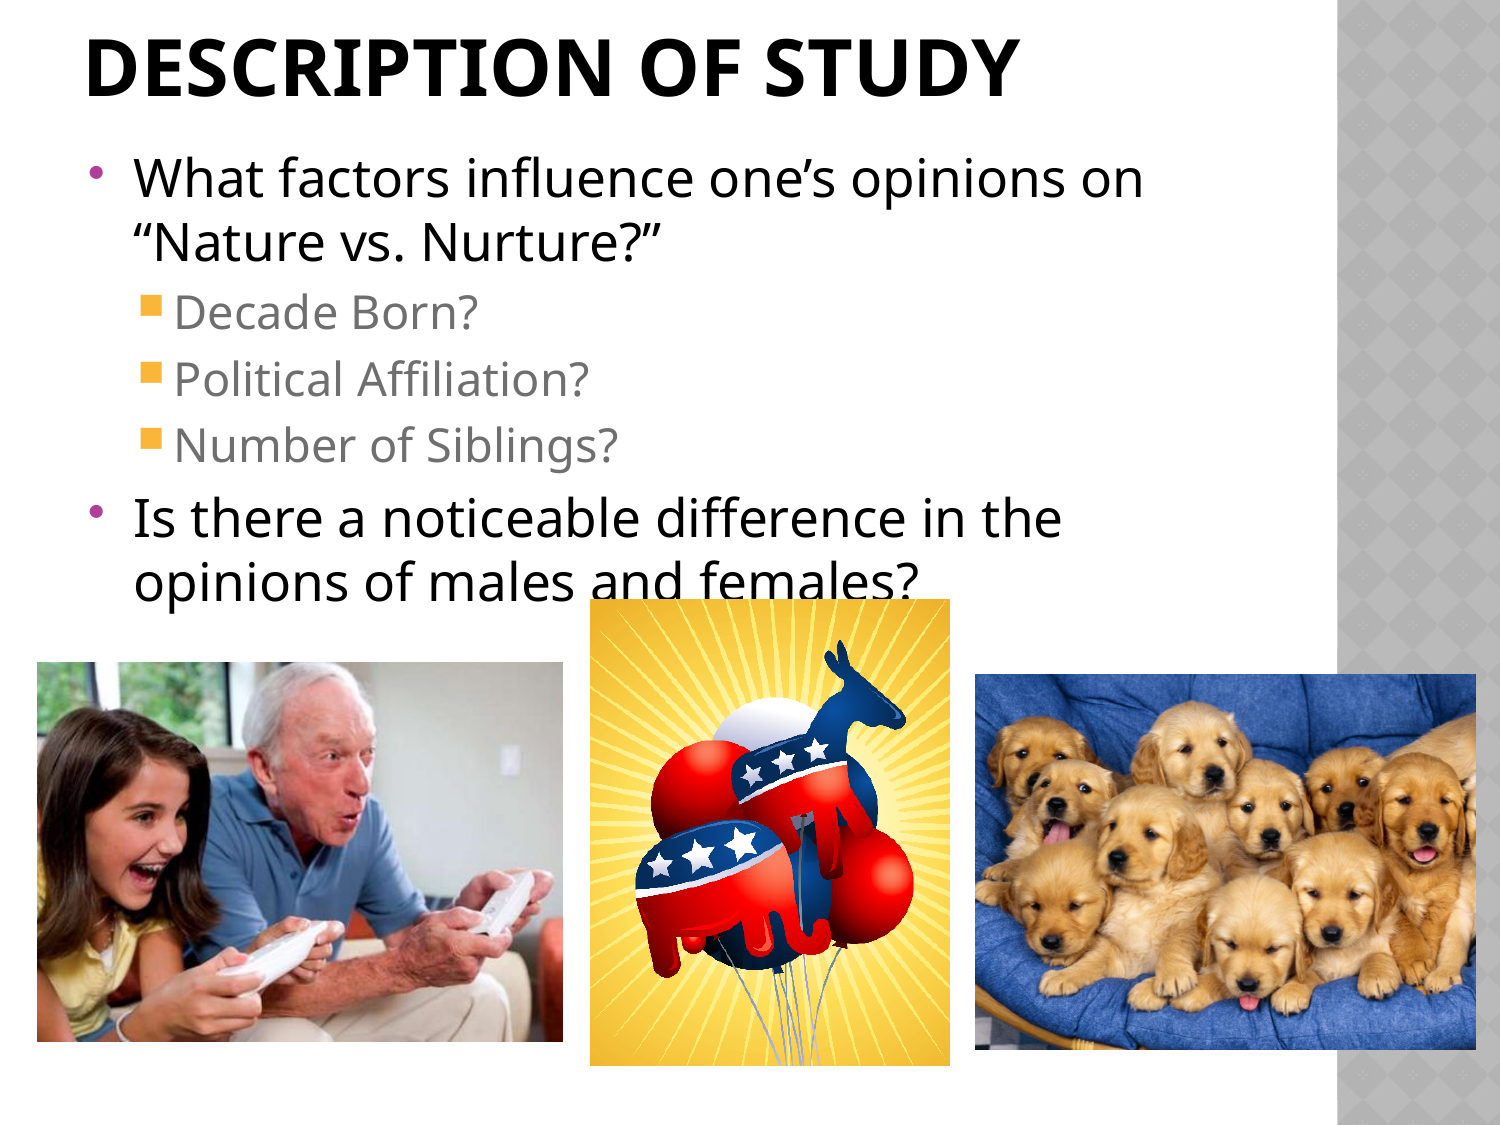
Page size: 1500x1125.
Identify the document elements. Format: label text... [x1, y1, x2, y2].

list What factors influence one’s opinions on “Nature vs. Nurture?” Decade Born? Political Affiliation? Number of Siblings? Is there a noticeable difference in the opinions of males and females? [75, 137, 1263, 624]
picture [974, 674, 1477, 1051]
title Description of study [75, 0, 1263, 113]
picture [36, 661, 563, 1042]
picture [586, 599, 951, 1066]
